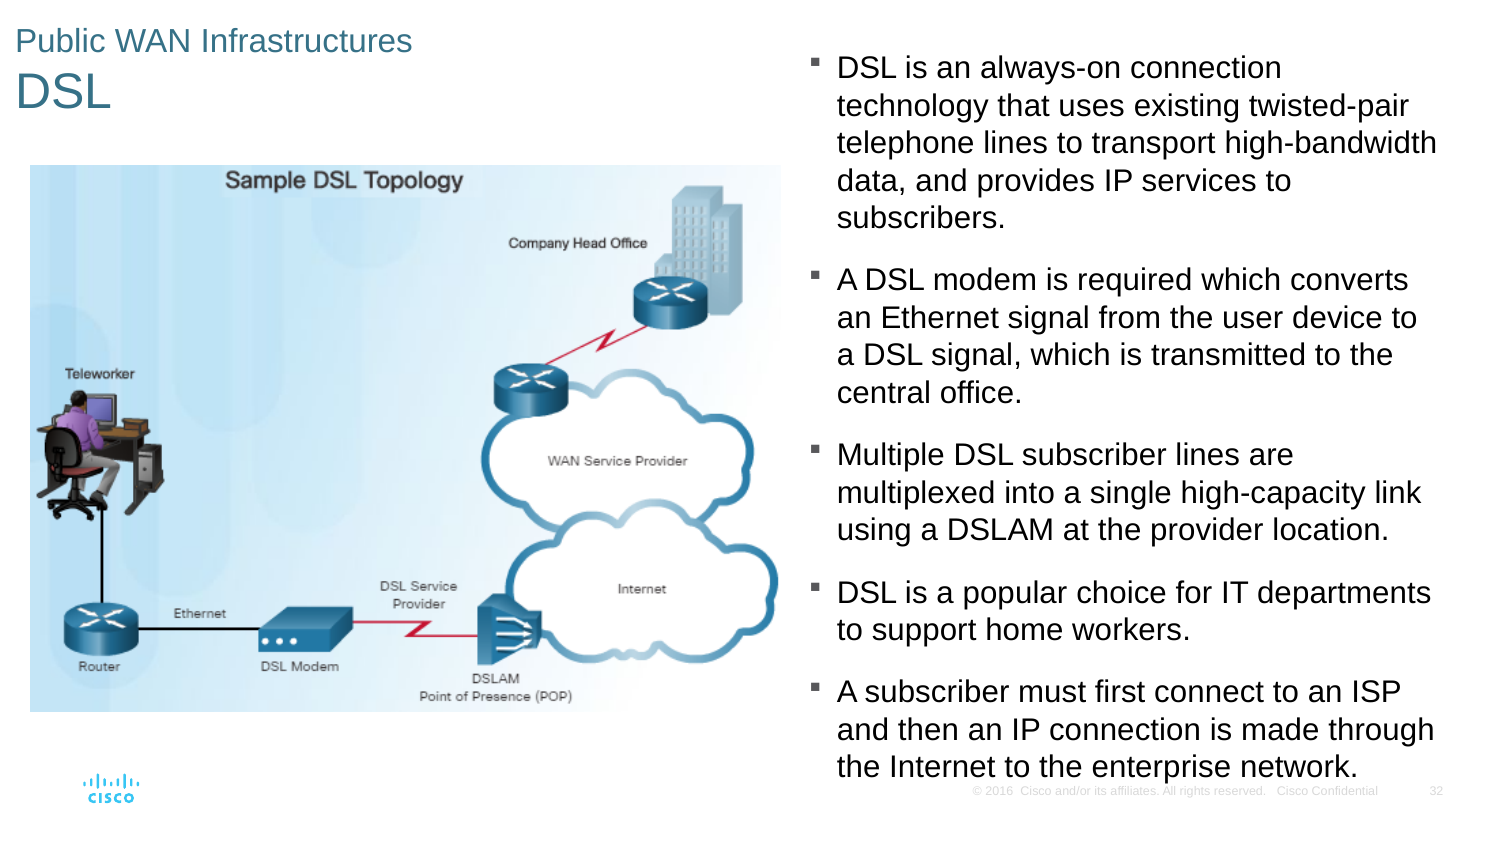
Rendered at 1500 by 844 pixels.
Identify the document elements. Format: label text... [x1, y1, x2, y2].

list DSL is an always-on connection technology that uses existing twisted-pair telephone lines to transport high-bandwidth data, and provides IP services to subscribers. A DSL modem is required which converts an Ethernet signal from the user device to a DSL signal, which is transmitted to the central office. Multiple DSL subscriber lines are multiplexed into a single high-capacity link using a DSLAM at the provider location. DSL is a popular choice for IT departments to support home workers. A subscriber must first connect to an ISP and then an IP connection is made through the Internet to the enterprise network. [794, 39, 1473, 799]
title Public WAN Infrastructures DSL [0, 6, 1035, 131]
picture [30, 165, 781, 712]
